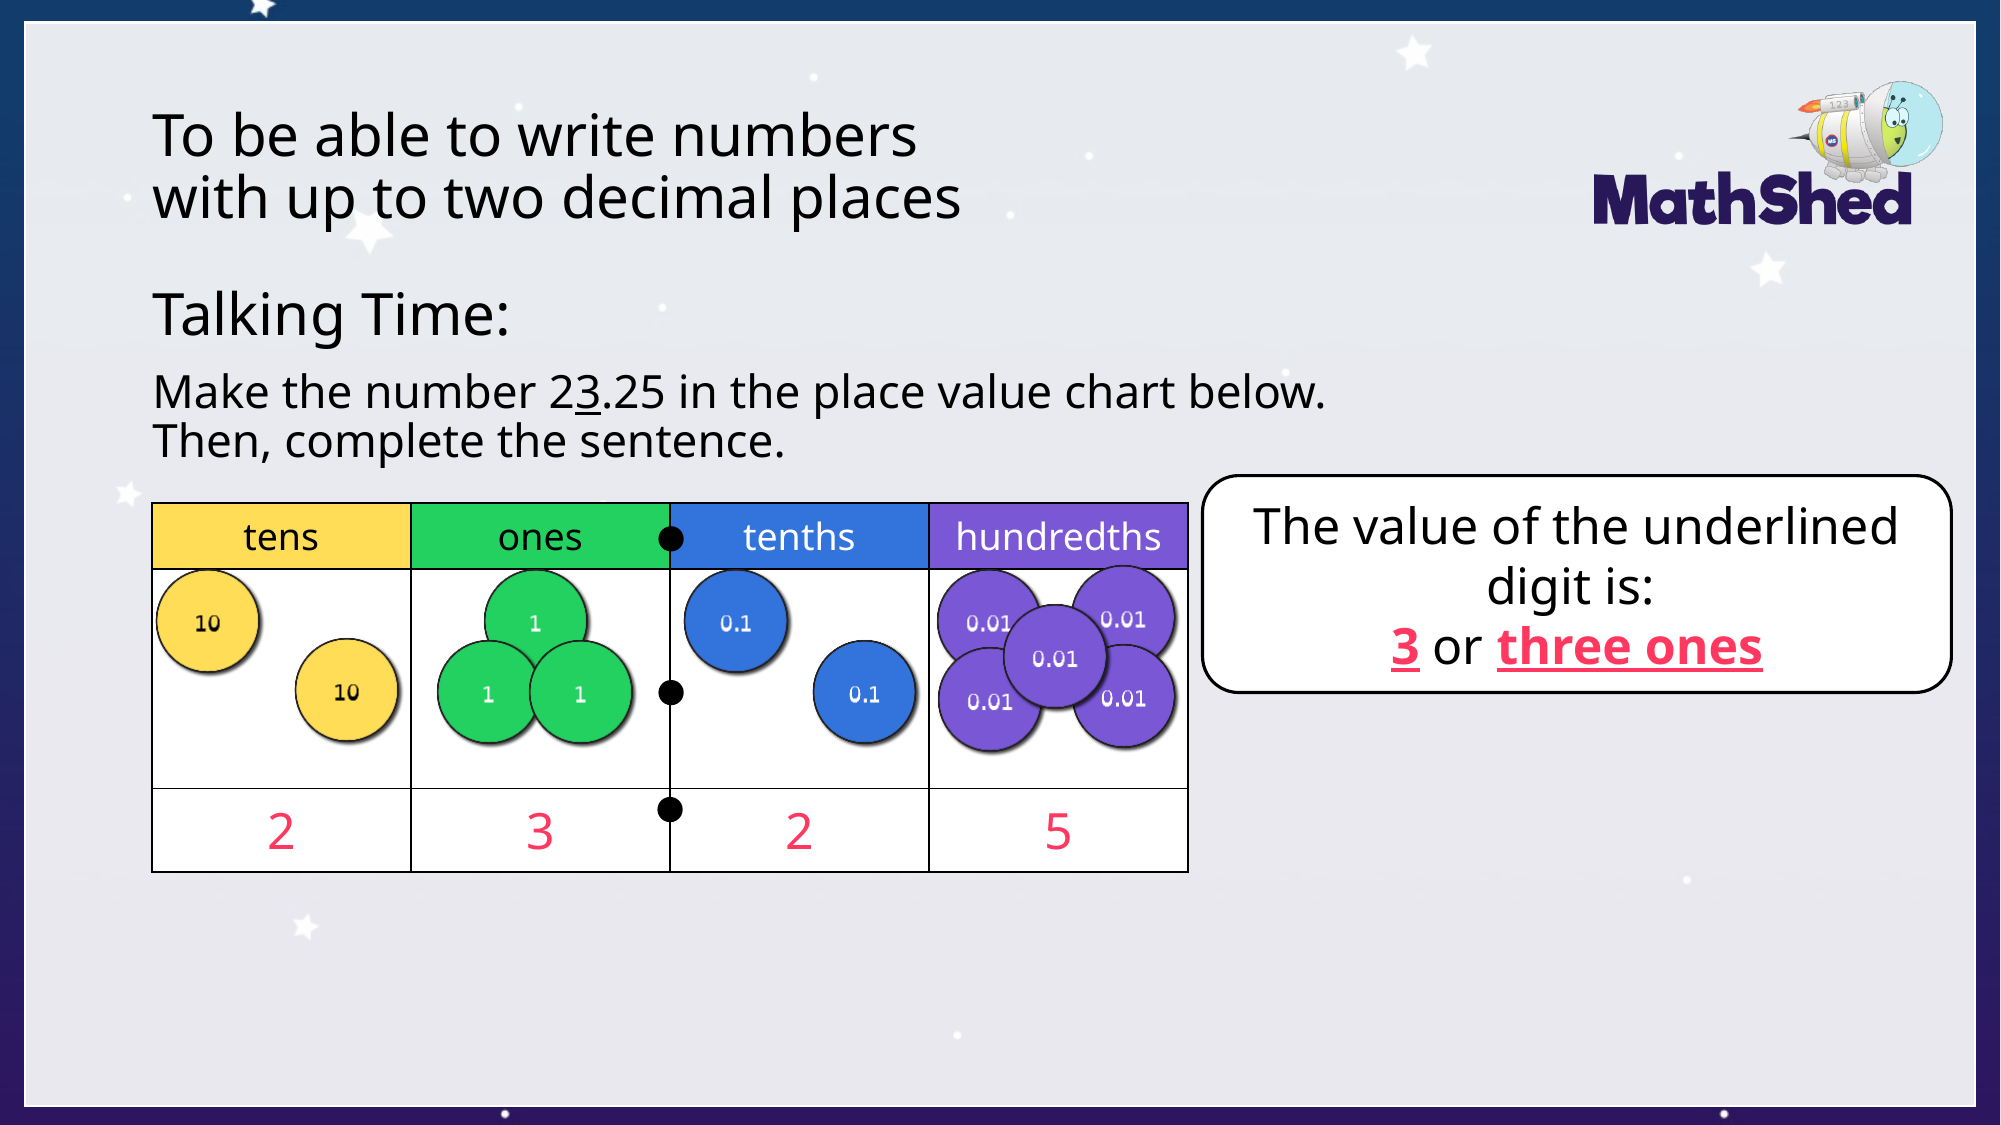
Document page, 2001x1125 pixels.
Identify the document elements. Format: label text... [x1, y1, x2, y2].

table_cell [412, 570, 669, 788]
table_header hundredths [930, 504, 1187, 568]
list Talking Time: Make the number 23.25 in the place value chart below. Then, complete the sentence. [137, 277, 1863, 992]
text_box [657, 796, 683, 823]
title To be able to write numbers with up to two decimal places [137, 59, 1578, 277]
table_cell 3 [412, 789, 669, 871]
text_box [658, 679, 684, 706]
table_cell [671, 570, 928, 788]
table_cell 2 [153, 789, 410, 871]
picture [0, 0, 2001, 1125]
table_header tenths [671, 504, 928, 568]
table_cell [930, 570, 1187, 788]
text_box [658, 526, 684, 552]
table_cell 5 [930, 789, 1187, 871]
table_cell [153, 570, 410, 788]
table_cell 2 [671, 789, 928, 871]
table_header tens [153, 504, 410, 568]
table_header ones [412, 504, 669, 568]
text_box The value of the underlined digit is: 3 or three ones [1201, 474, 1953, 694]
